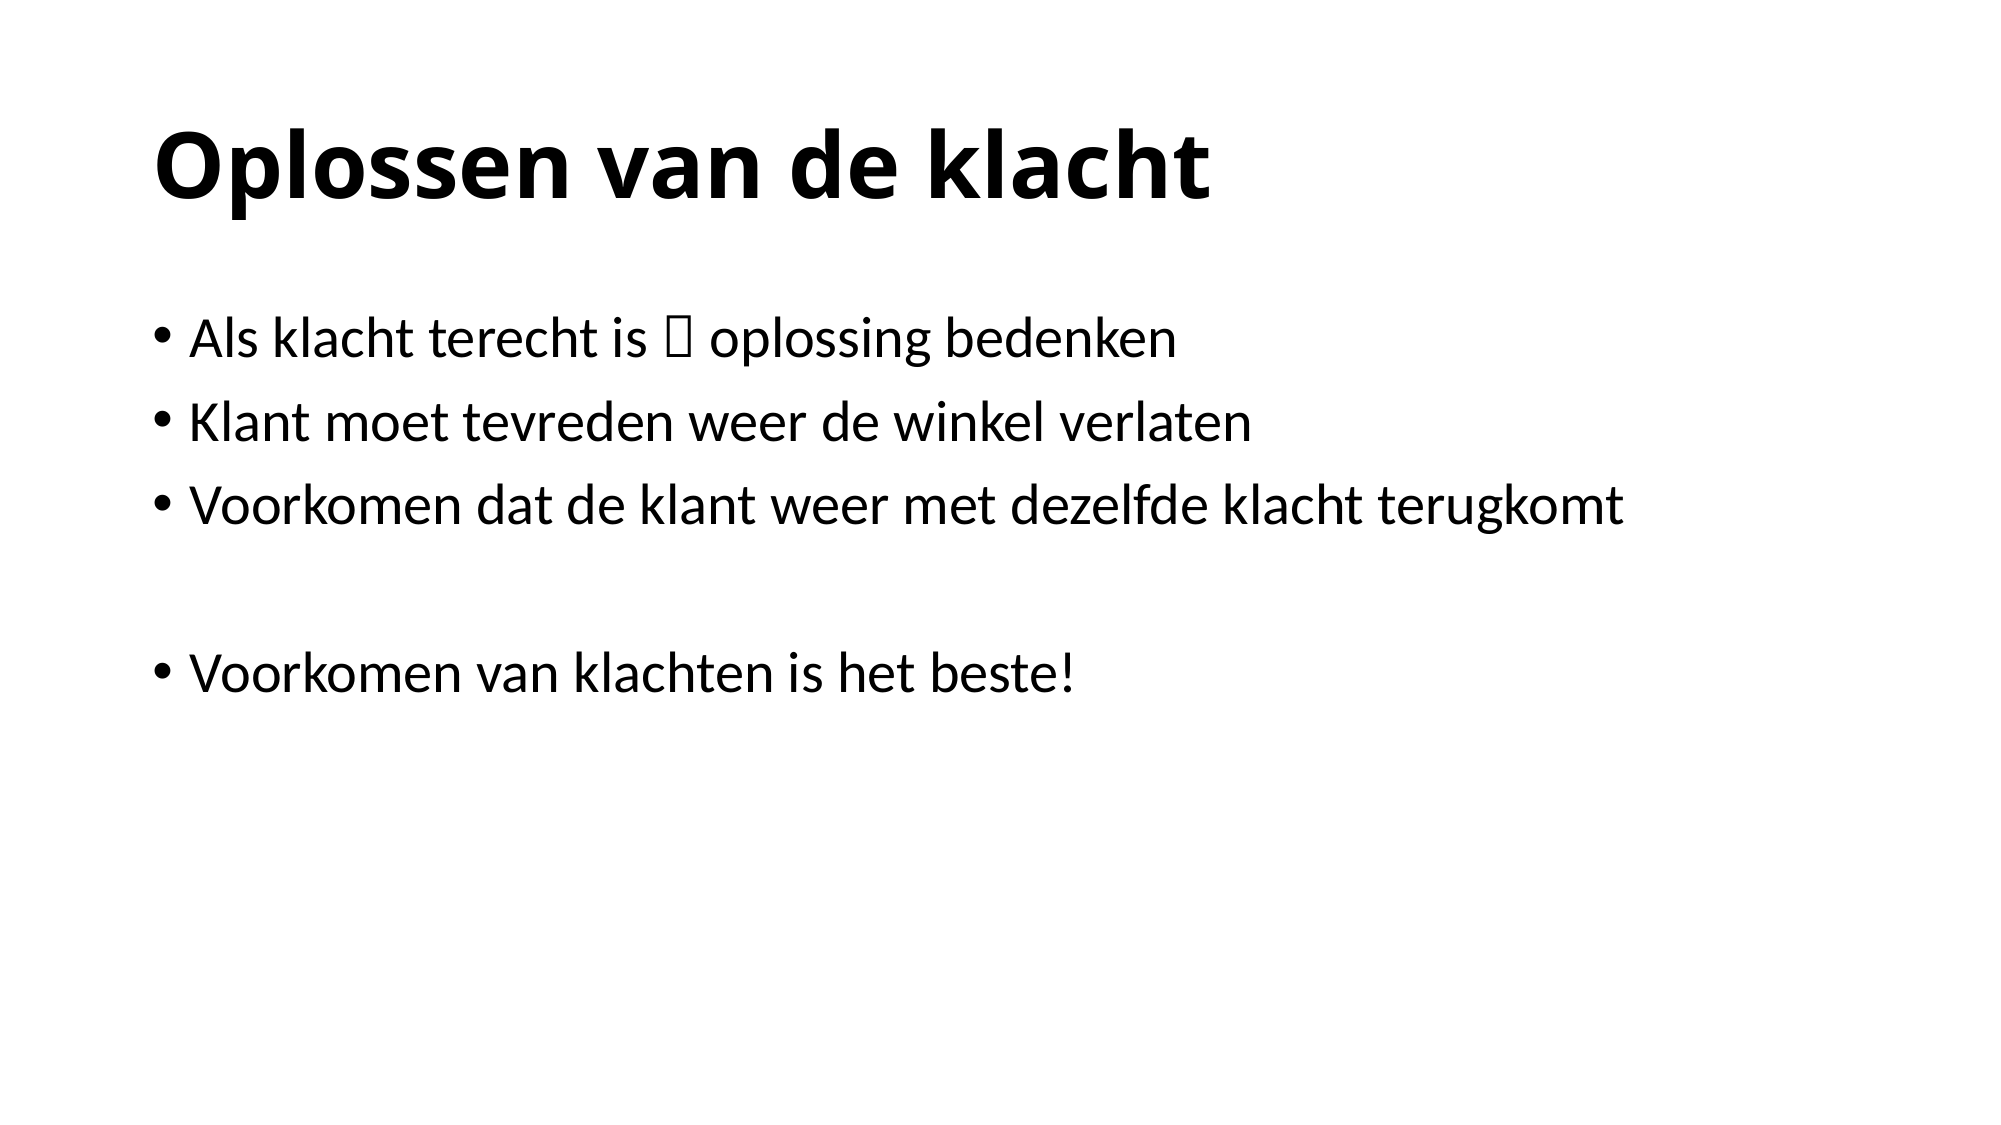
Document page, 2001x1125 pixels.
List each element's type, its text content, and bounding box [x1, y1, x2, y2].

list Als klacht terecht is  oplossing bedenken Klant moet tevreden weer de winkel verlaten Voorkomen dat de klant weer met dezelfde klacht terugkomt Voorkomen van klachten is het beste! [137, 299, 1863, 1014]
title Oplossen van de klacht [137, 59, 1863, 278]
